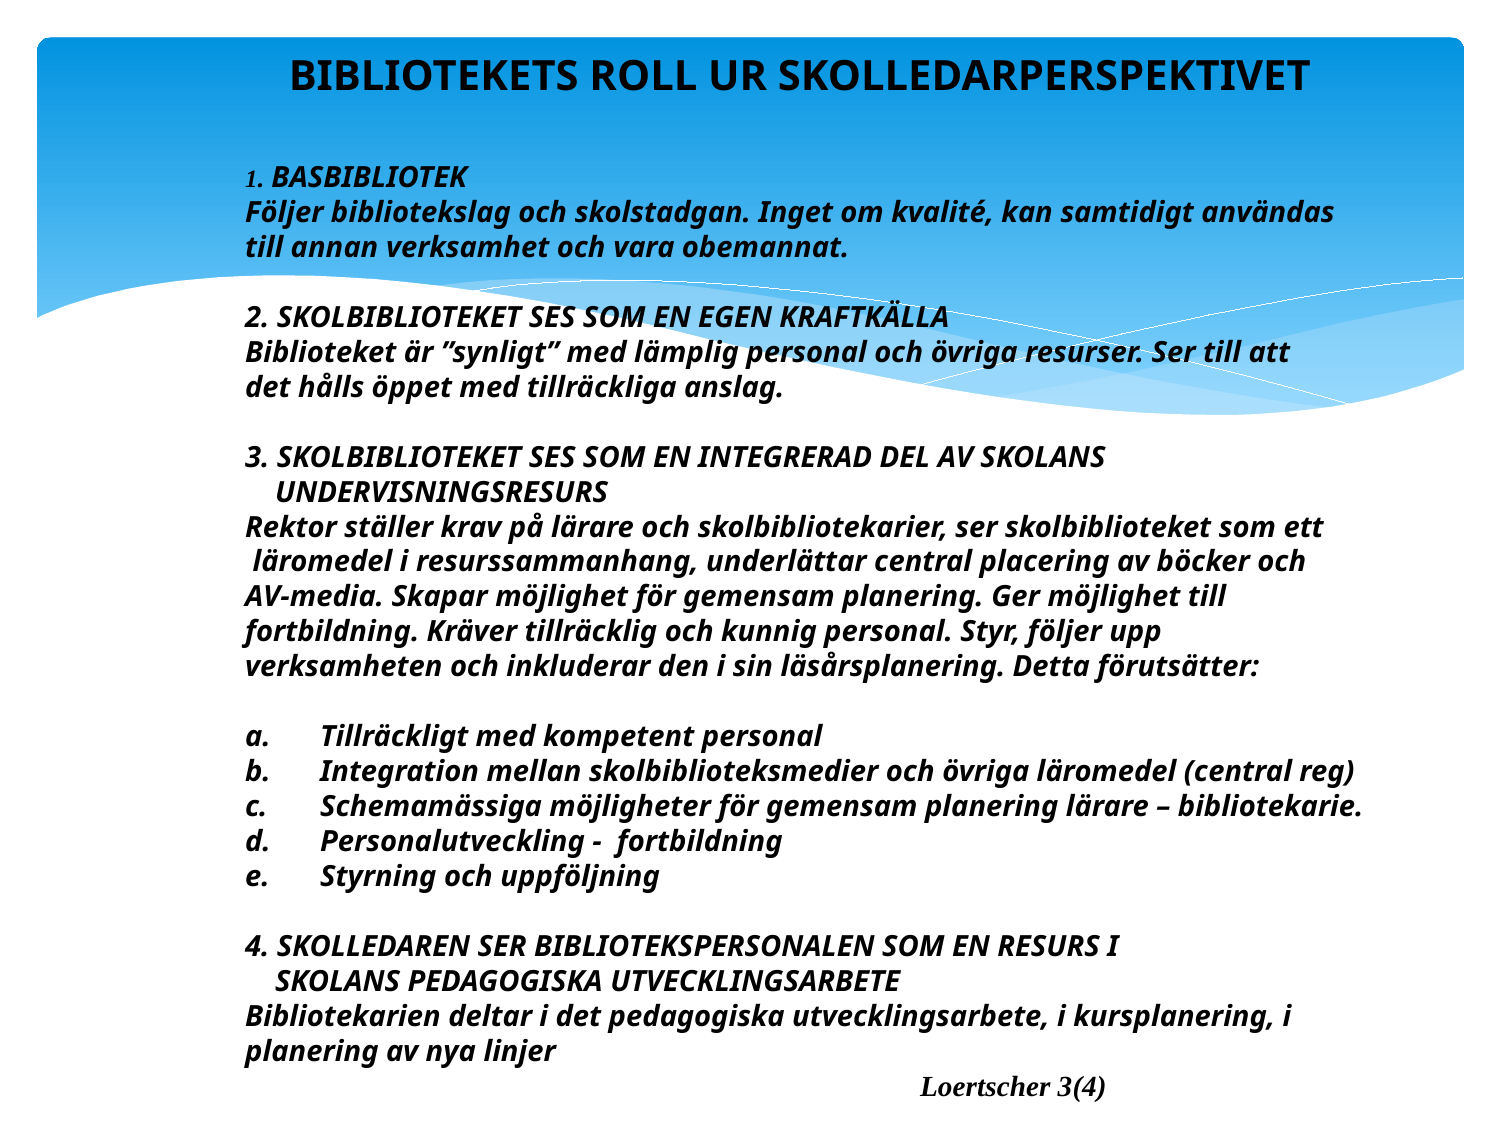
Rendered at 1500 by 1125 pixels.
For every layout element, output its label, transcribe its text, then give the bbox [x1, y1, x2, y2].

text_box 1. BASBIBLIOTEK Följer bibliotekslag och skolstadgan. Inget om kvalité, kan samtidigt användas till annan verksamhet och vara obemannat. 2. SKOLBIBLIOTEKET SES SOM EN EGEN KRAFTKÄLLA Biblioteket är ”synligt” med lämplig personal och övriga resurser. Ser till att det hålls öppet med tillräckliga anslag. 3. SKOLBIBLIOTEKET SES SOM EN INTEGRERAD DEL AV SKOLANS UNDERVISNINGSRESURS Rektor ställer krav på lärare och skolbibliotekarier, ser skolbiblioteket som ett läromedel i resurssammanhang, underlättar central placering av böcker och AV-media. Skapar möjlighet för gemensam planering. Ger möjlighet till fortbildning. Kräver tillräcklig och kunnig personal. Styr, följer upp verksamheten och inkluderar den i sin läsårsplanering. Detta förutsätter: Tillräckligt med kompetent personal Integration mellan skolbiblioteksmedier och övriga läromedel (central reg) Schemamässiga möjligheter för gemensam planering lärare – bibliotekarie. Personalutveckling - fortbildning Styrning och uppföljning 4. SKOLLEDAREN SER BIBLIOTEKSPERSONALEN SOM EN RESURS I SKOLANS PEDAGOGISKA UTVECKLINGSARBETE Bibliotekarien deltar i det pedagogiska utvecklingsarbete, i kursplanering, i planering av nya linjer Loertscher 3(4) [230, 150, 1381, 1125]
title BIBLIOTEKETS ROLL UR SKOLLEDARPERSPEKTIVET [160, 0, 1440, 150]
